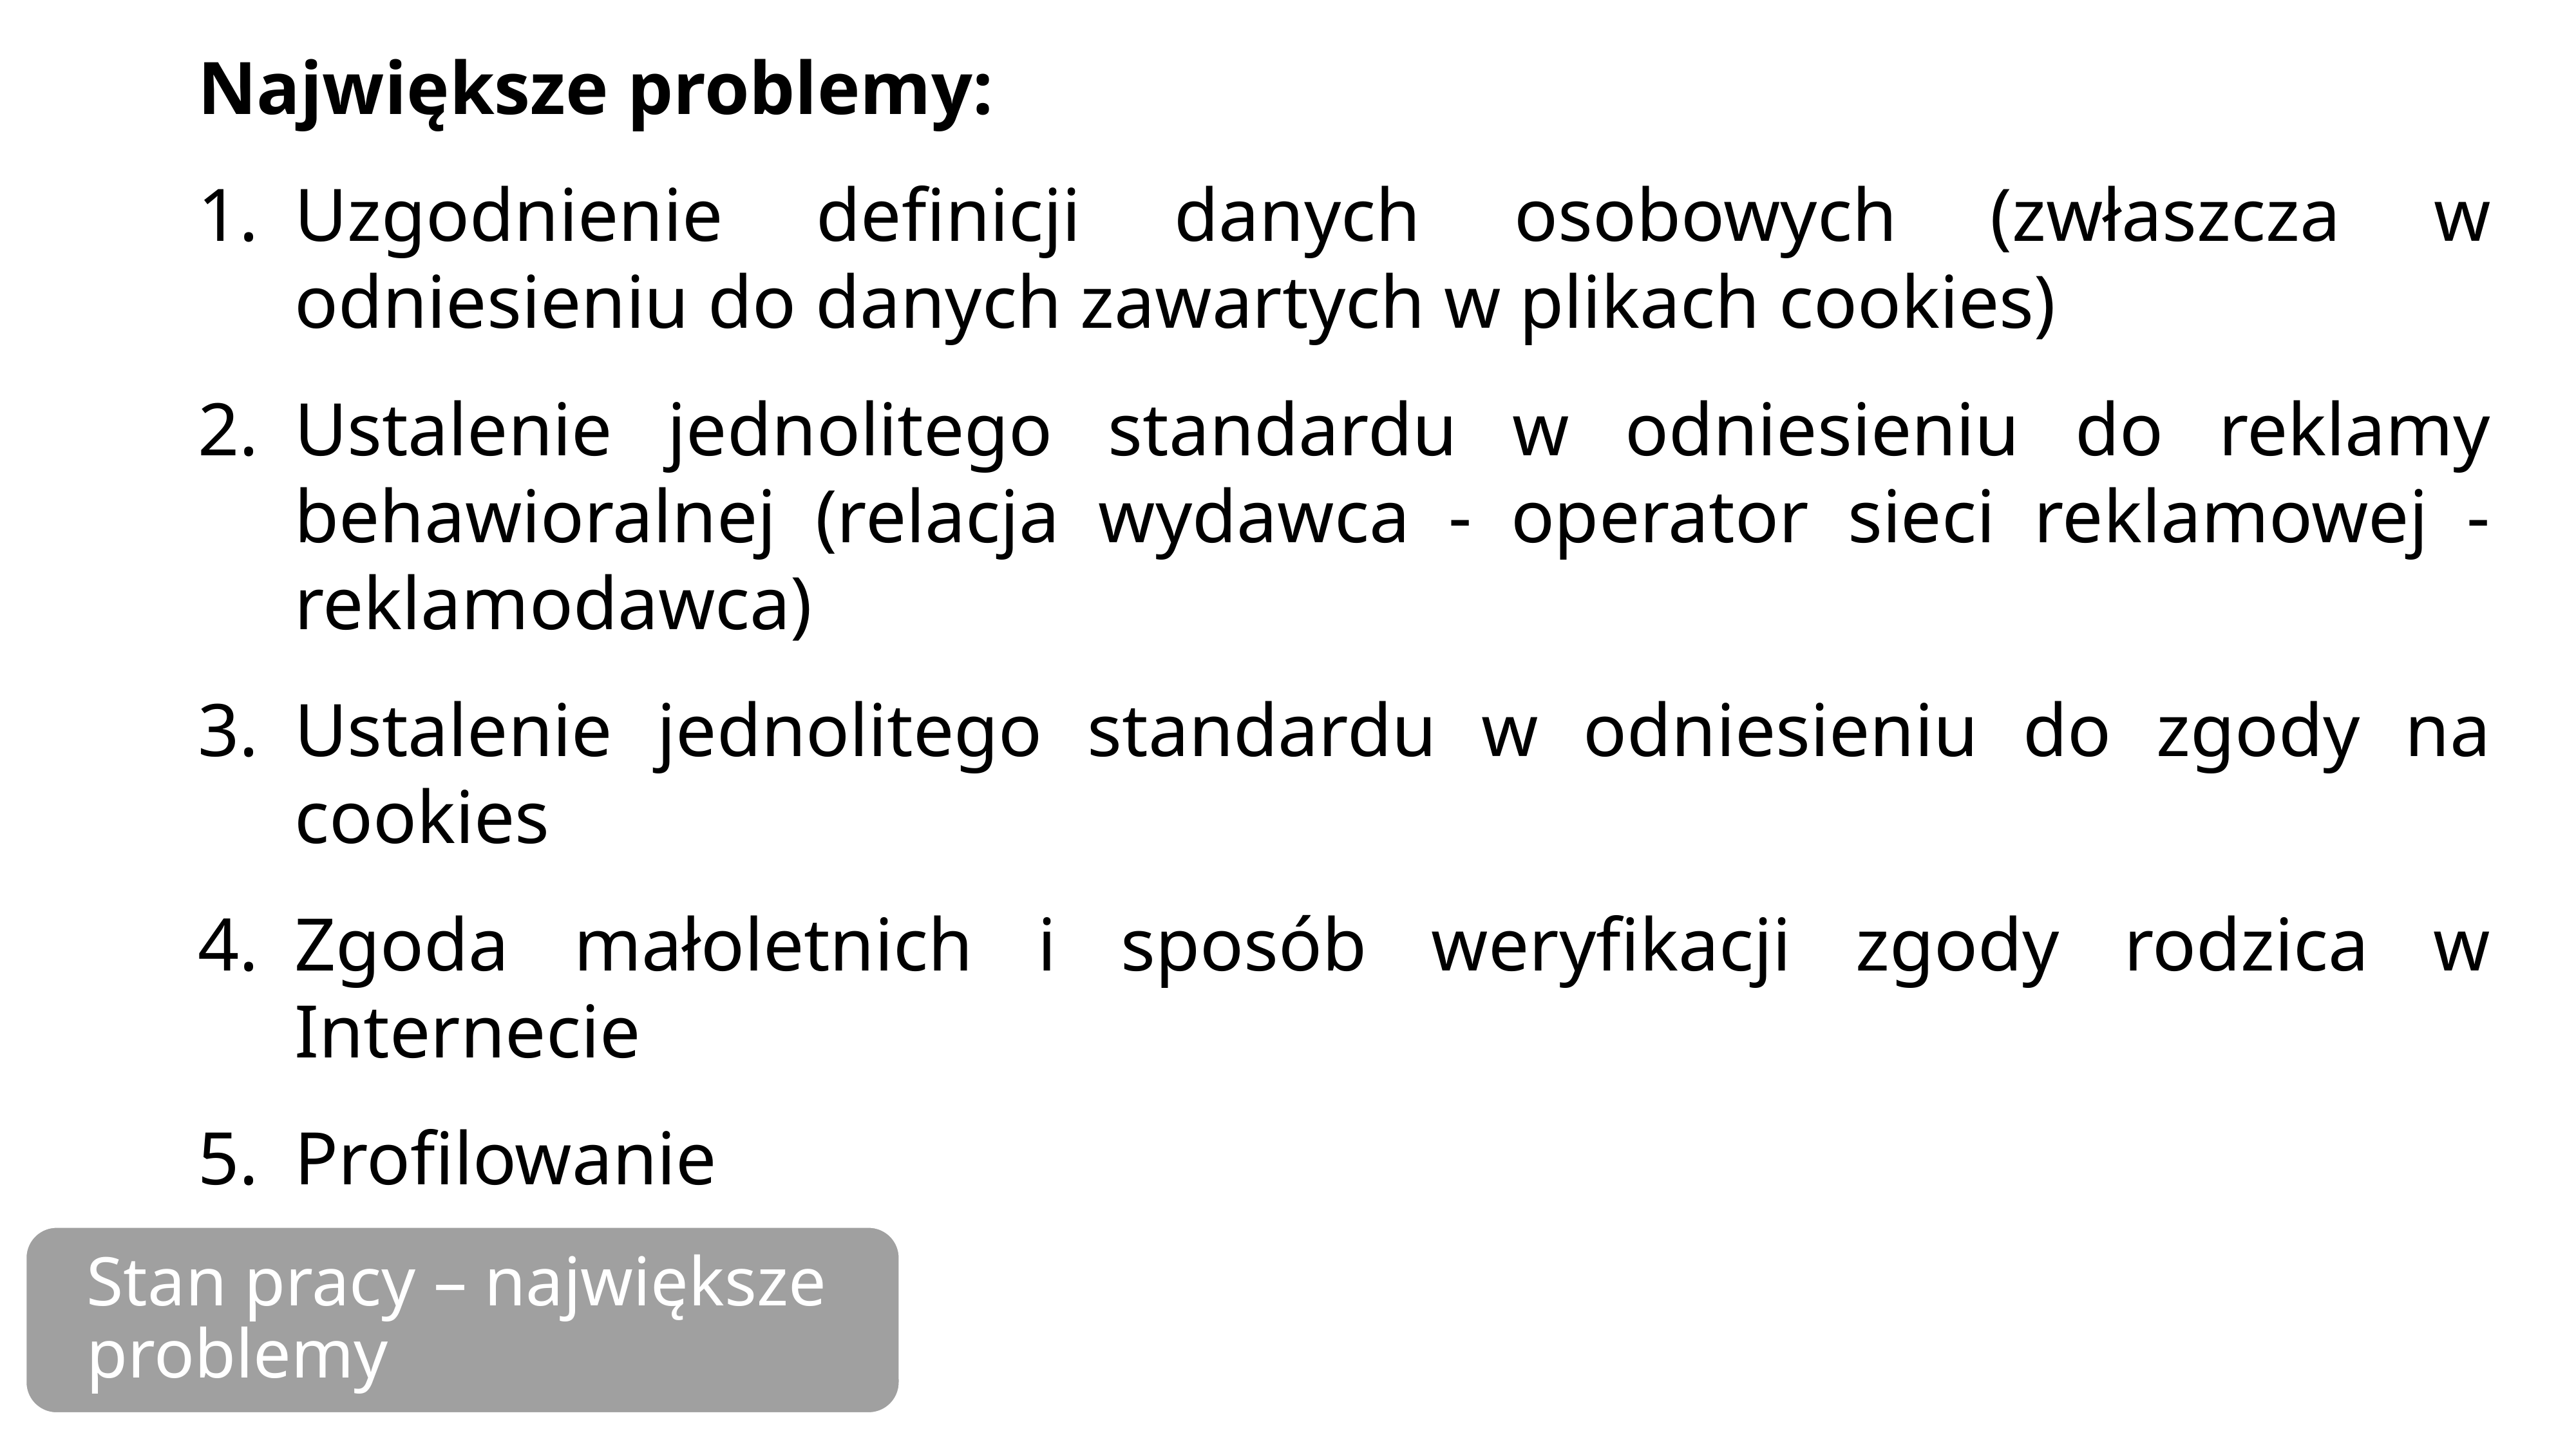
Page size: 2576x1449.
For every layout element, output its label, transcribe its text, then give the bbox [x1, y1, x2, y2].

text_box Największe problemy: Uzgodnienie definicji danych osobowych (zwłaszcza w odniesieniu do danych zawartych w plikach cookies) Ustalenie jednolitego standardu w odniesieniu do reklamy behawioralnej (relacja wydawca - operator sieci reklamowej - reklamodawca) Ustalenie jednolitego standardu w odniesieniu do zgody na cookies Zgoda małoletnich i sposób weryfikacji zgody rodzica w Internecie Profilowanie [192, 36, 2498, 1332]
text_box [24, 1226, 900, 1414]
